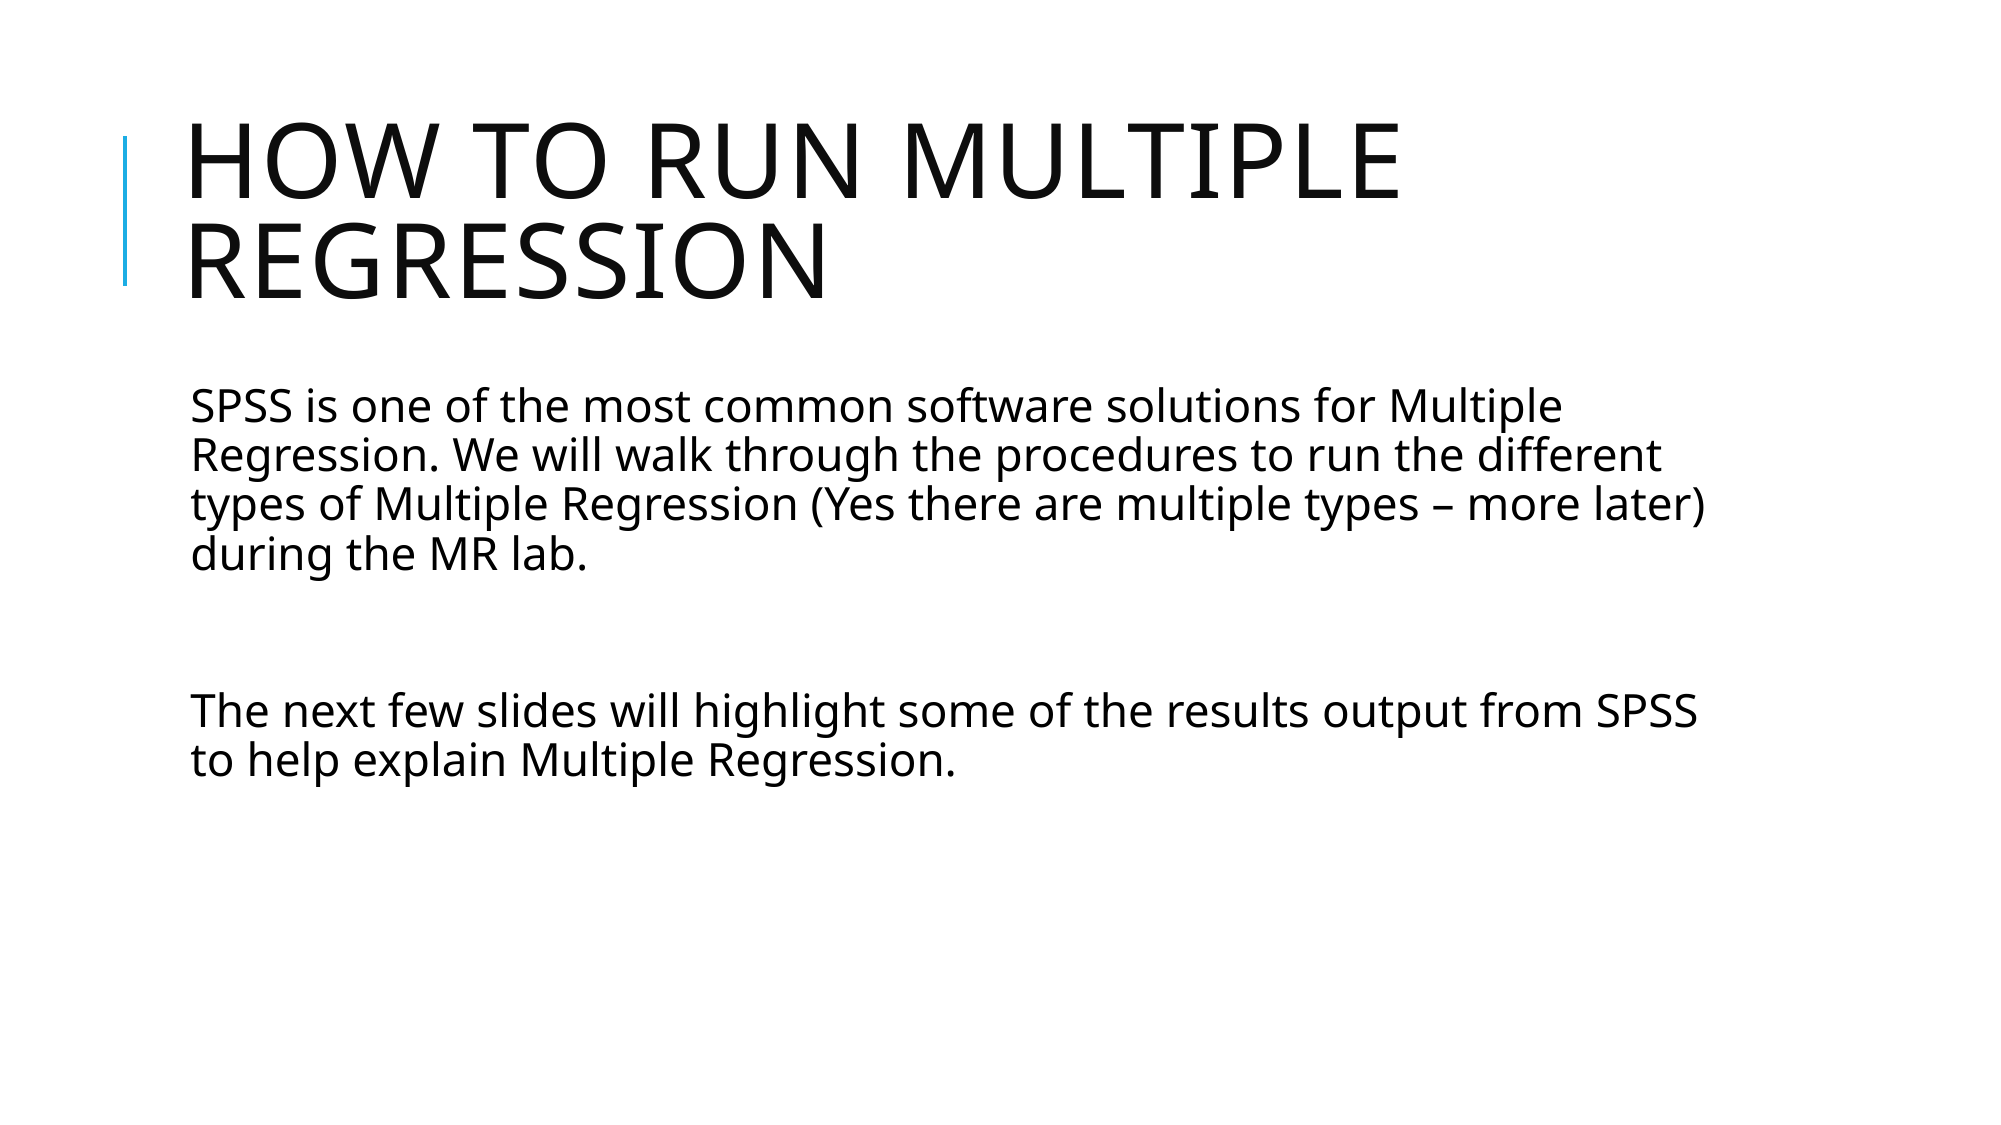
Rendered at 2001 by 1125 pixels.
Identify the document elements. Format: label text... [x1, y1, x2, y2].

list SPSS is one of the most common software solutions for Multiple Regression. We will walk through the procedures to run the different types of Multiple Regression (Yes there are multiple types – more later) during the MR lab. The next few slides will highlight some of the results output from SPSS to help explain Multiple Regression. [168, 375, 1763, 1035]
title HOW TO RUN MULTIPLE REGRESSION [168, 96, 1763, 342]
